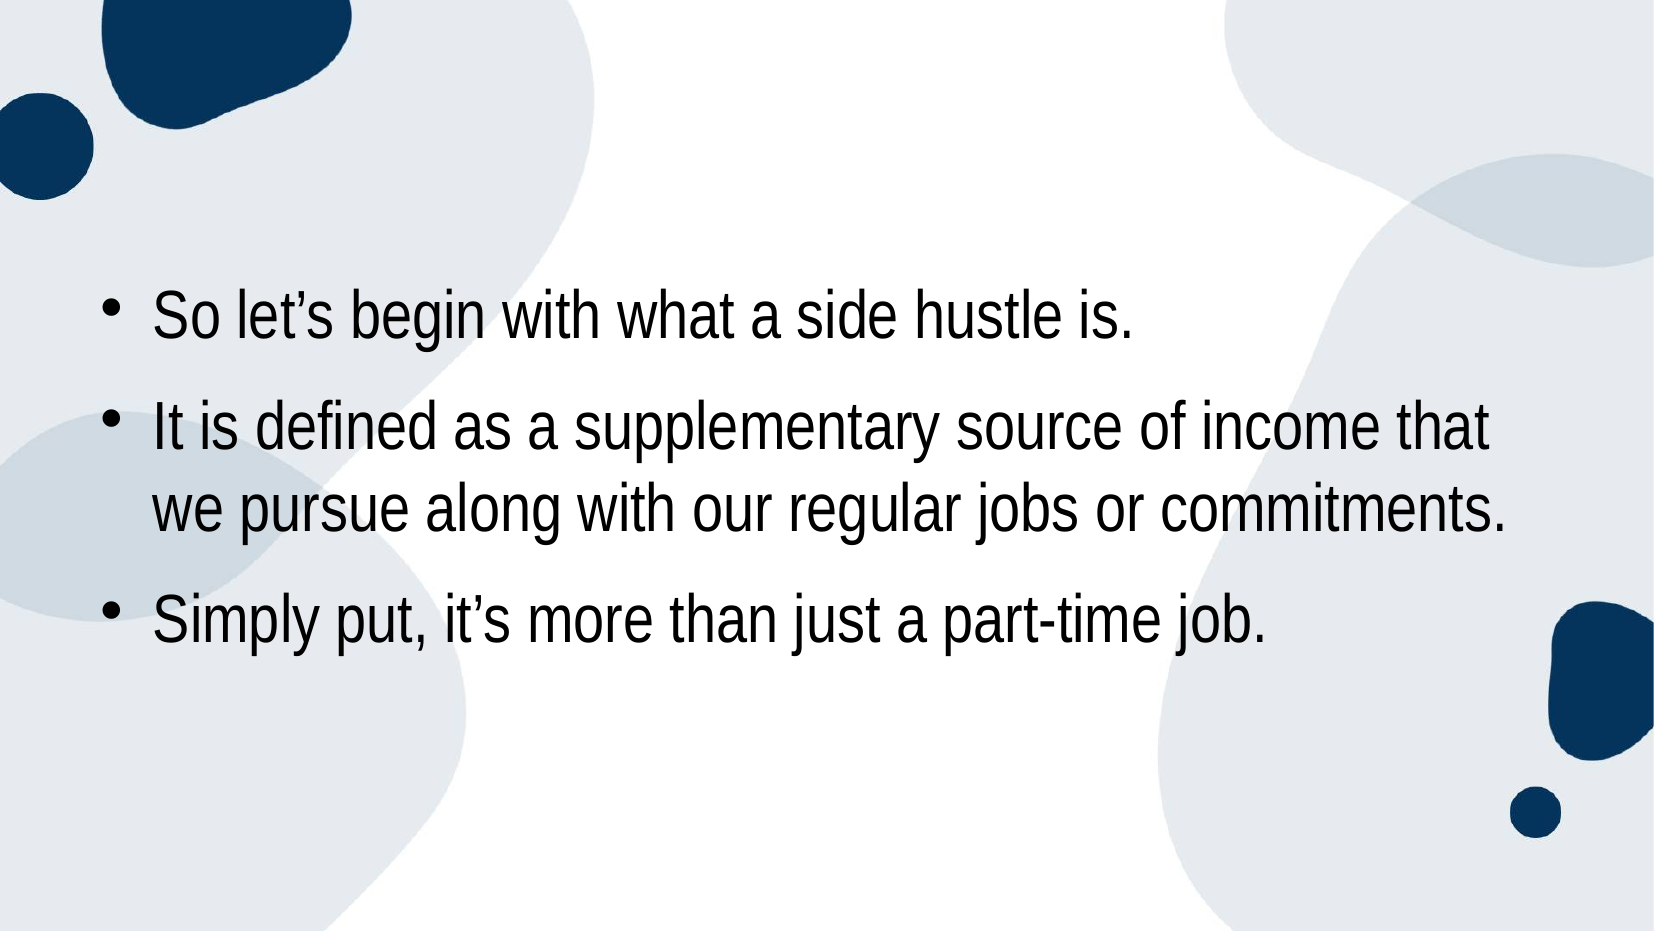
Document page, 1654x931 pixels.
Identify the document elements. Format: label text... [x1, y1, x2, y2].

list So let’s begin with what a side hustle is. It is defined as a supplementary source of income that we pursue along with our regular jobs or commitments. Simply put, it’s more than just a part-time job. [82, 270, 1571, 660]
picture [0, 0, 1654, 931]
